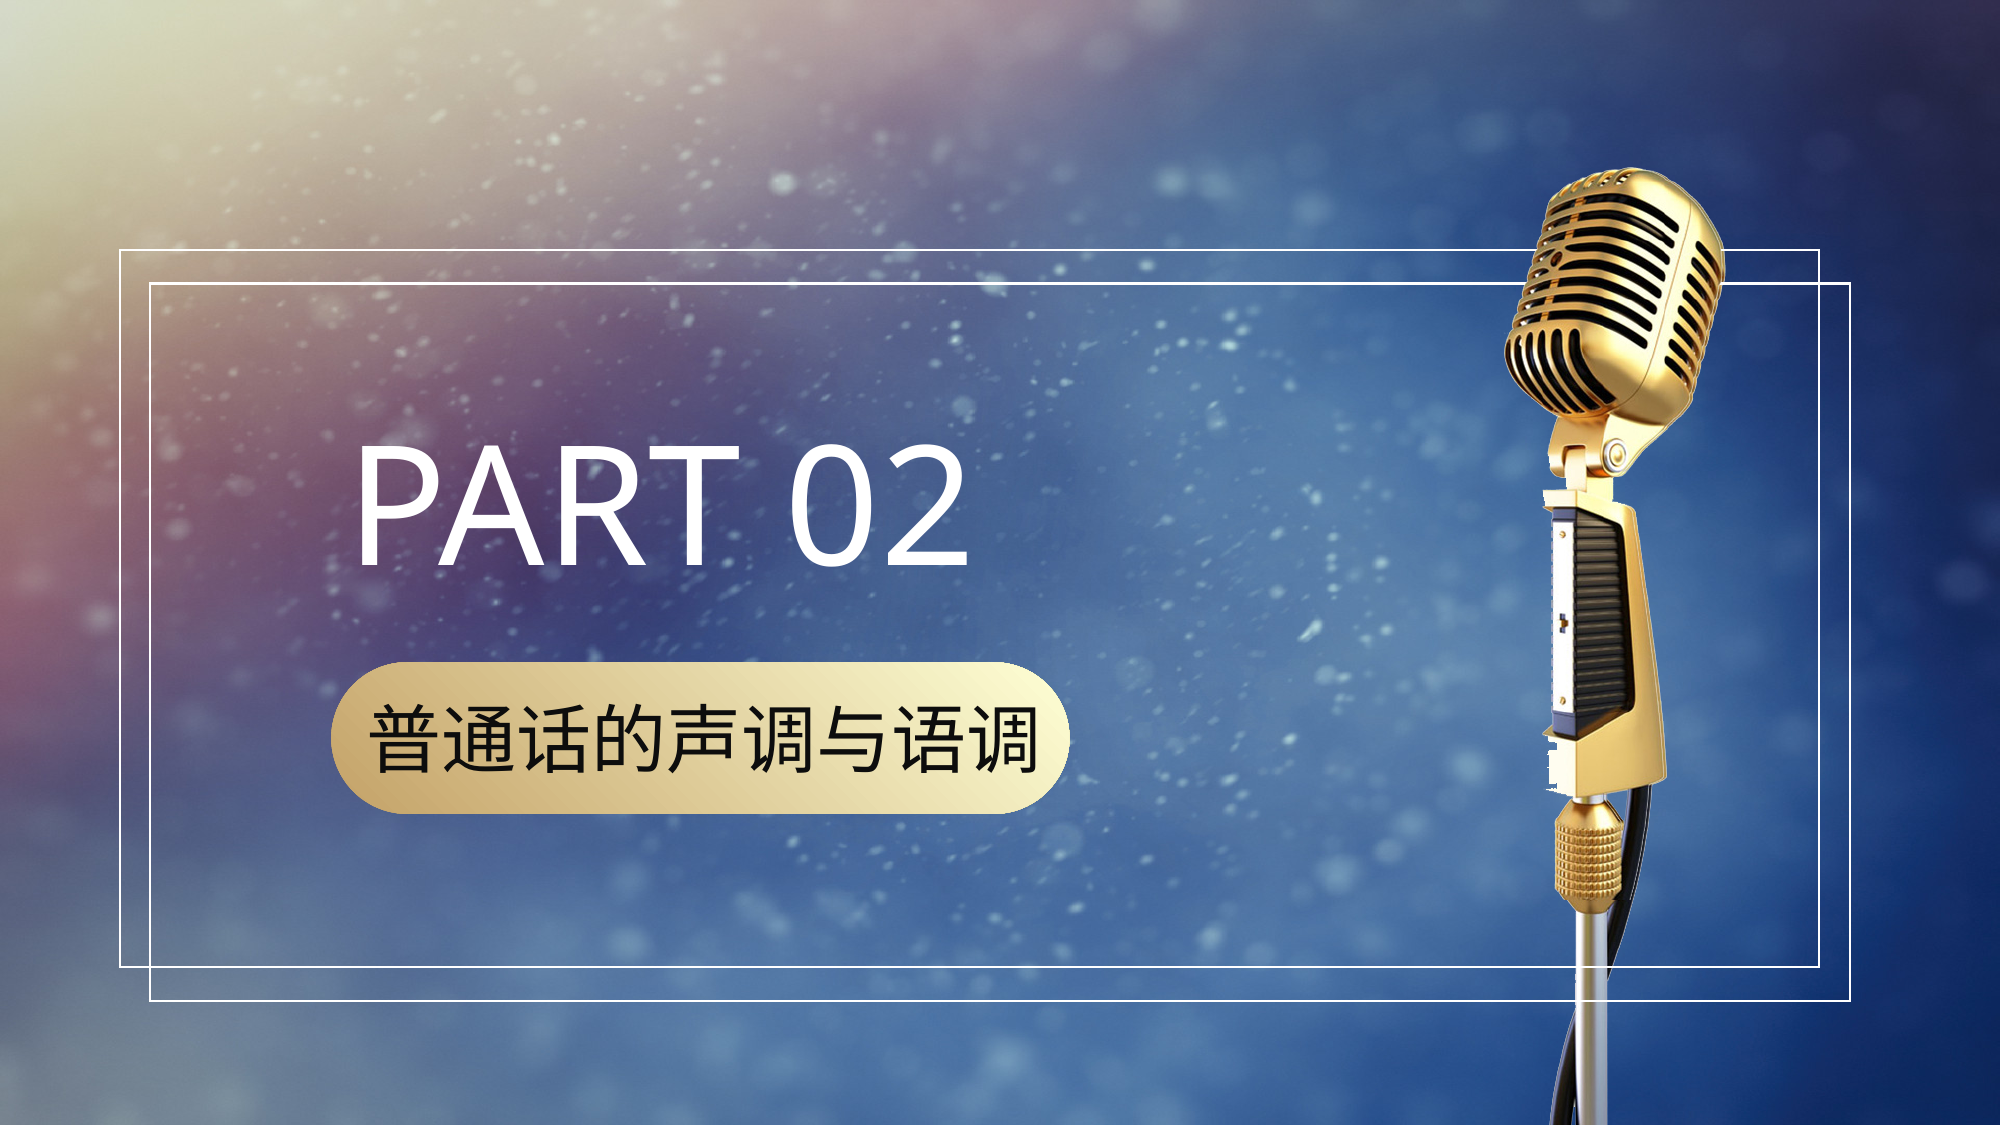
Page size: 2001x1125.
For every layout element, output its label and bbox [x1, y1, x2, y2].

text_box [149, 968, 1181, 1002]
text_box [119, 249, 1181, 968]
picture [0, 0, 2000, 1125]
